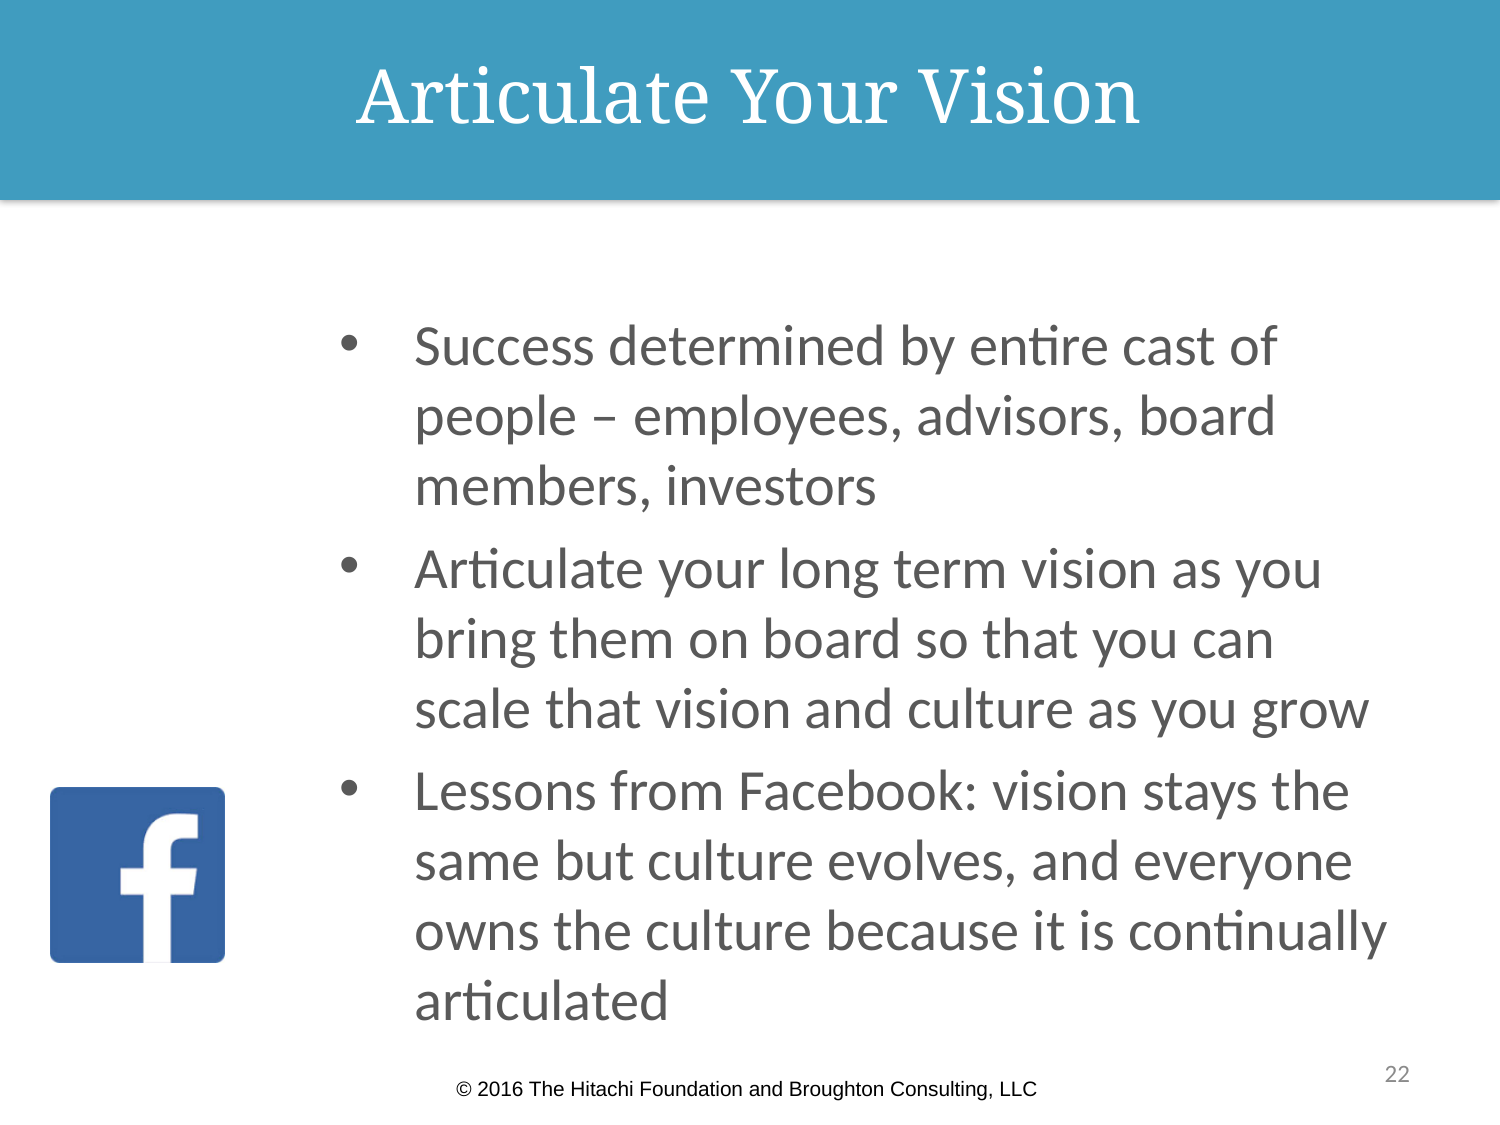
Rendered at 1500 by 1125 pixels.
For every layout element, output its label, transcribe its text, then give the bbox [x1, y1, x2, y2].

text_box Success determined by entire cast of people – employees, advisors, board members, investors Articulate your long term vision as you bring them on board so that you can scale that vision and culture as you grow Lessons from Facebook: vision stays the same but culture evolves, and everyone owns the culture because it is continually articulated [249, 299, 1413, 1040]
slide_number 22 [1074, 1042, 1425, 1103]
title Articulate Your Vision [112, 24, 1388, 163]
picture [49, 787, 226, 963]
footer © 2016 The Hitachi Foundation and Broughton Consulting, LLC [399, 1067, 1100, 1100]
